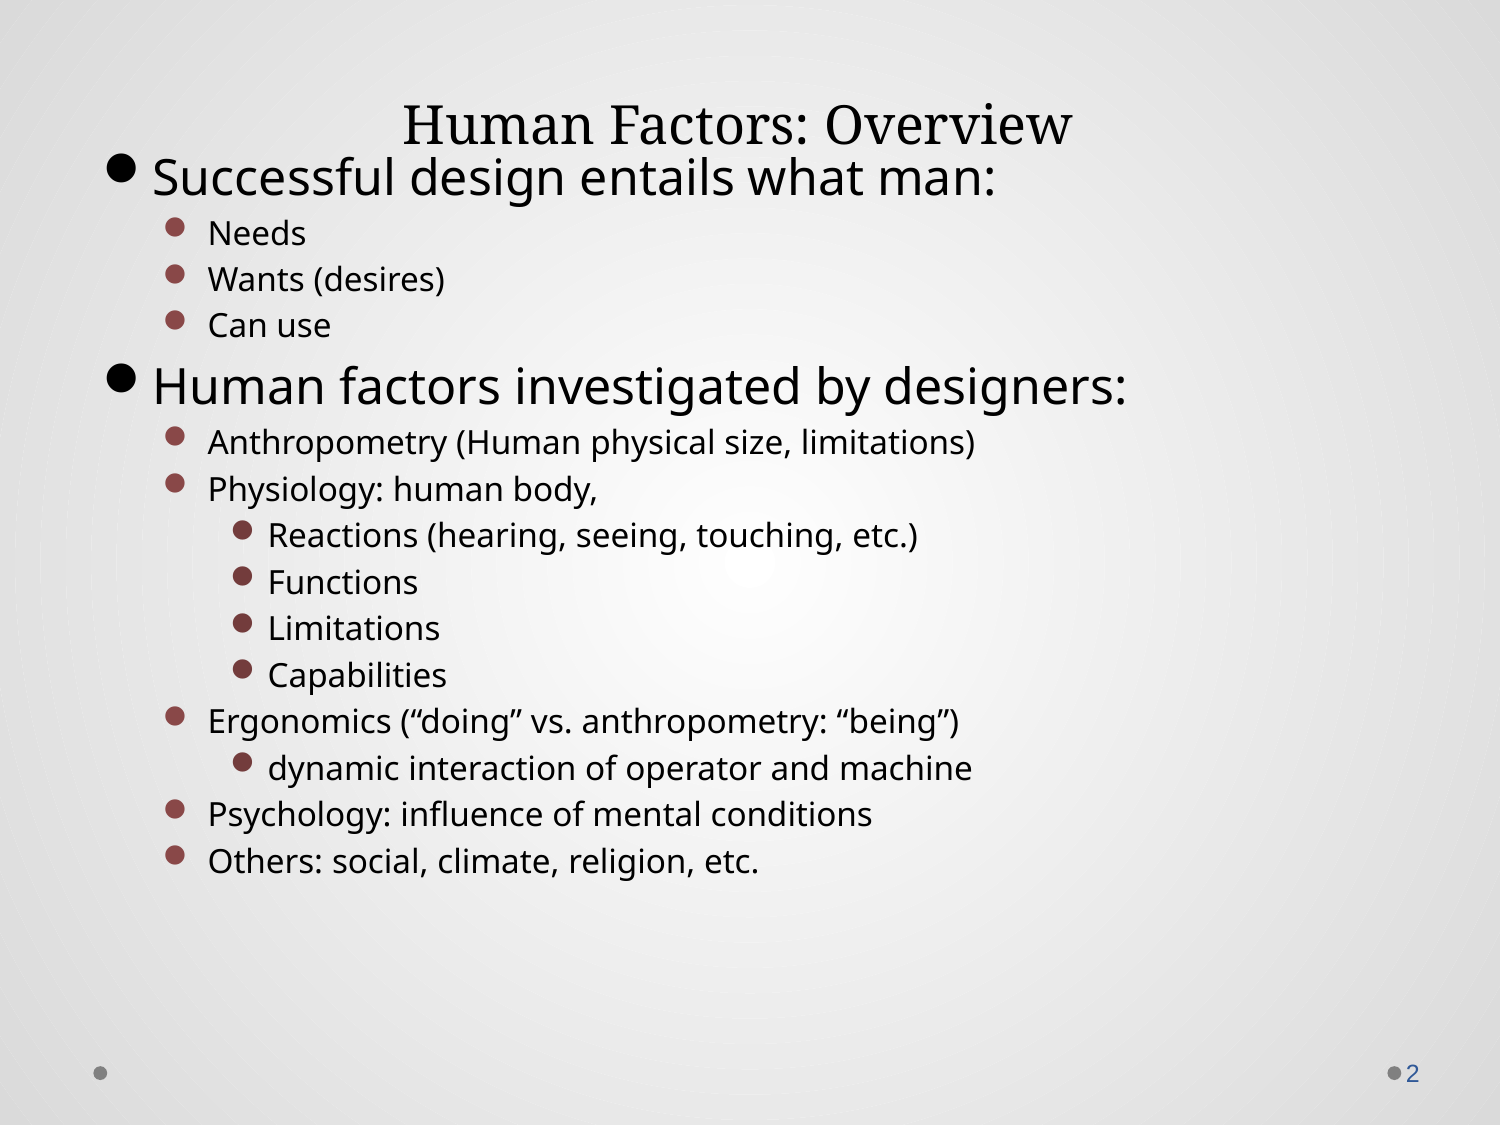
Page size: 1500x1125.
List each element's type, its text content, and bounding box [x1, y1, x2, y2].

list Successful design entails what man: Needs Wants (desires) Can use Human factors investigated by designers: Anthropometry (Human physical size, limitations) Physiology: human body, Reactions (hearing, seeing, touching, etc.) Functions Limitations Capabilities Ergonomics (“doing” vs. anthropometry: “being”) dynamic interaction of operator and machine Psychology: influence of mental conditions Others: social, climate, religion, etc. [87, 137, 1438, 1113]
title Human Factors: Overview [62, 62, 1413, 163]
slide_number 2 [1401, 1042, 1494, 1103]
